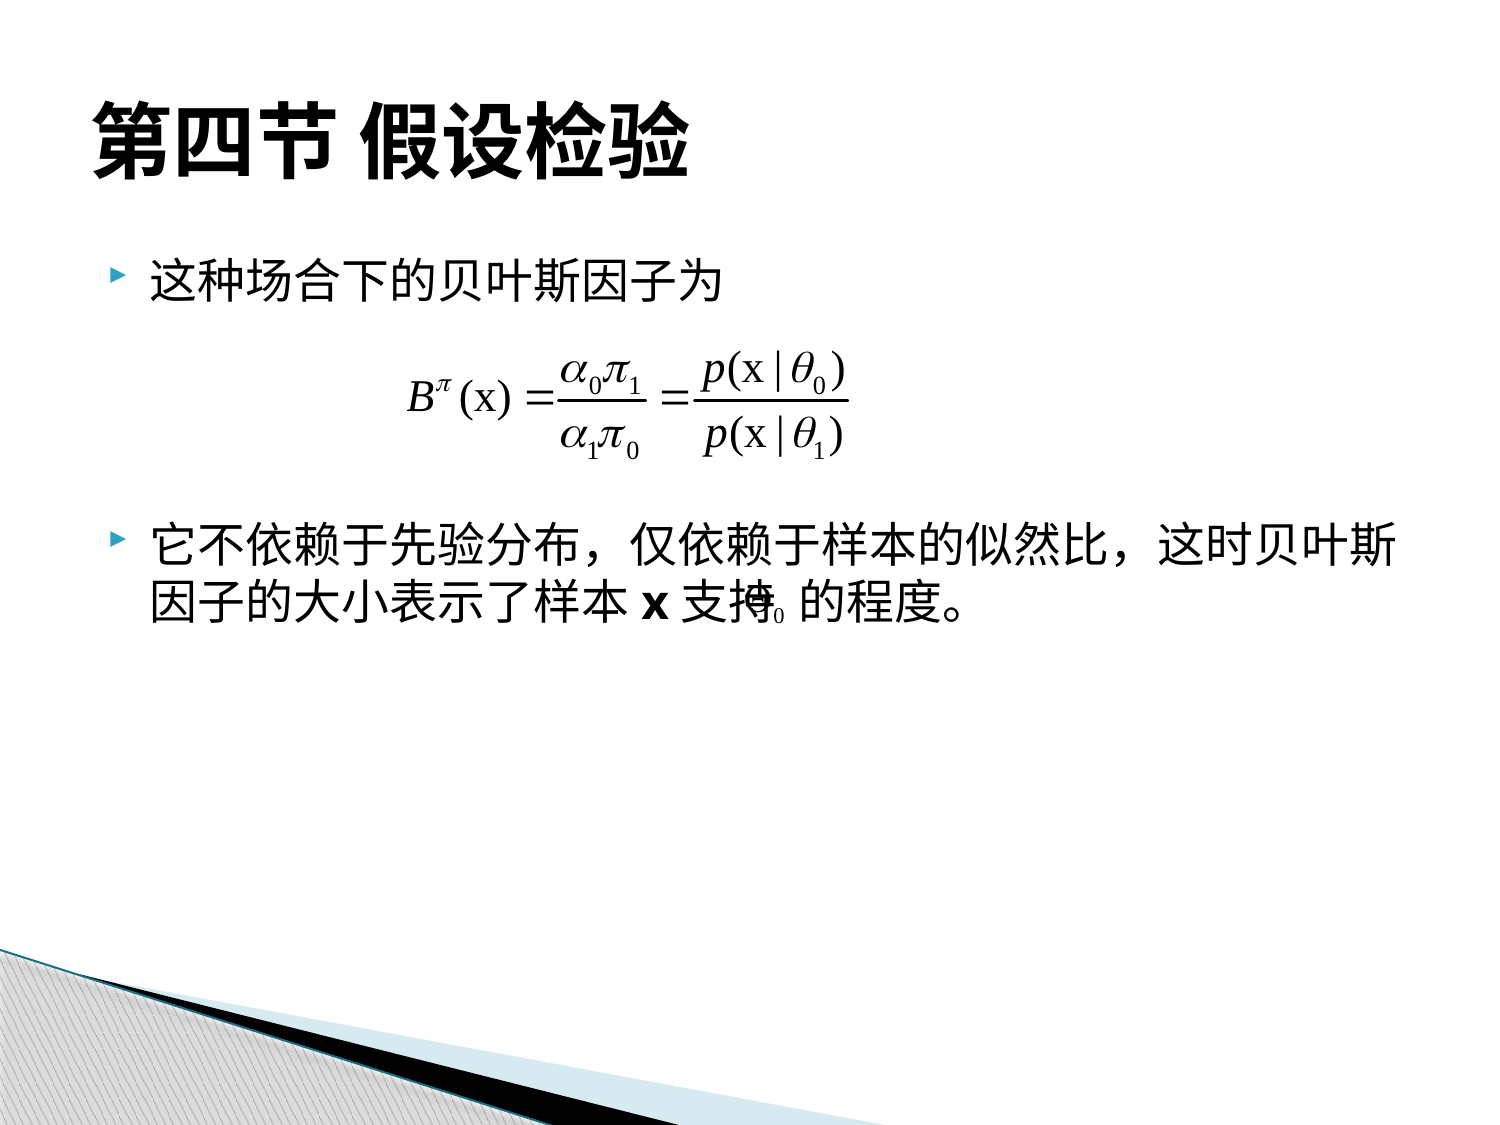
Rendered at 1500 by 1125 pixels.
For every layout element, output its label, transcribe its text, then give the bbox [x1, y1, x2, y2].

list 这种场合下的贝叶斯因子为 它不依赖于先验分布，仅依赖于样本的似然比，这时贝叶斯因子的大小表示了样本x支持 的程度。 [75, 243, 1425, 986]
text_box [737, 573, 791, 633]
title 第四节 假设检验 [75, 45, 1425, 233]
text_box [398, 339, 858, 469]
